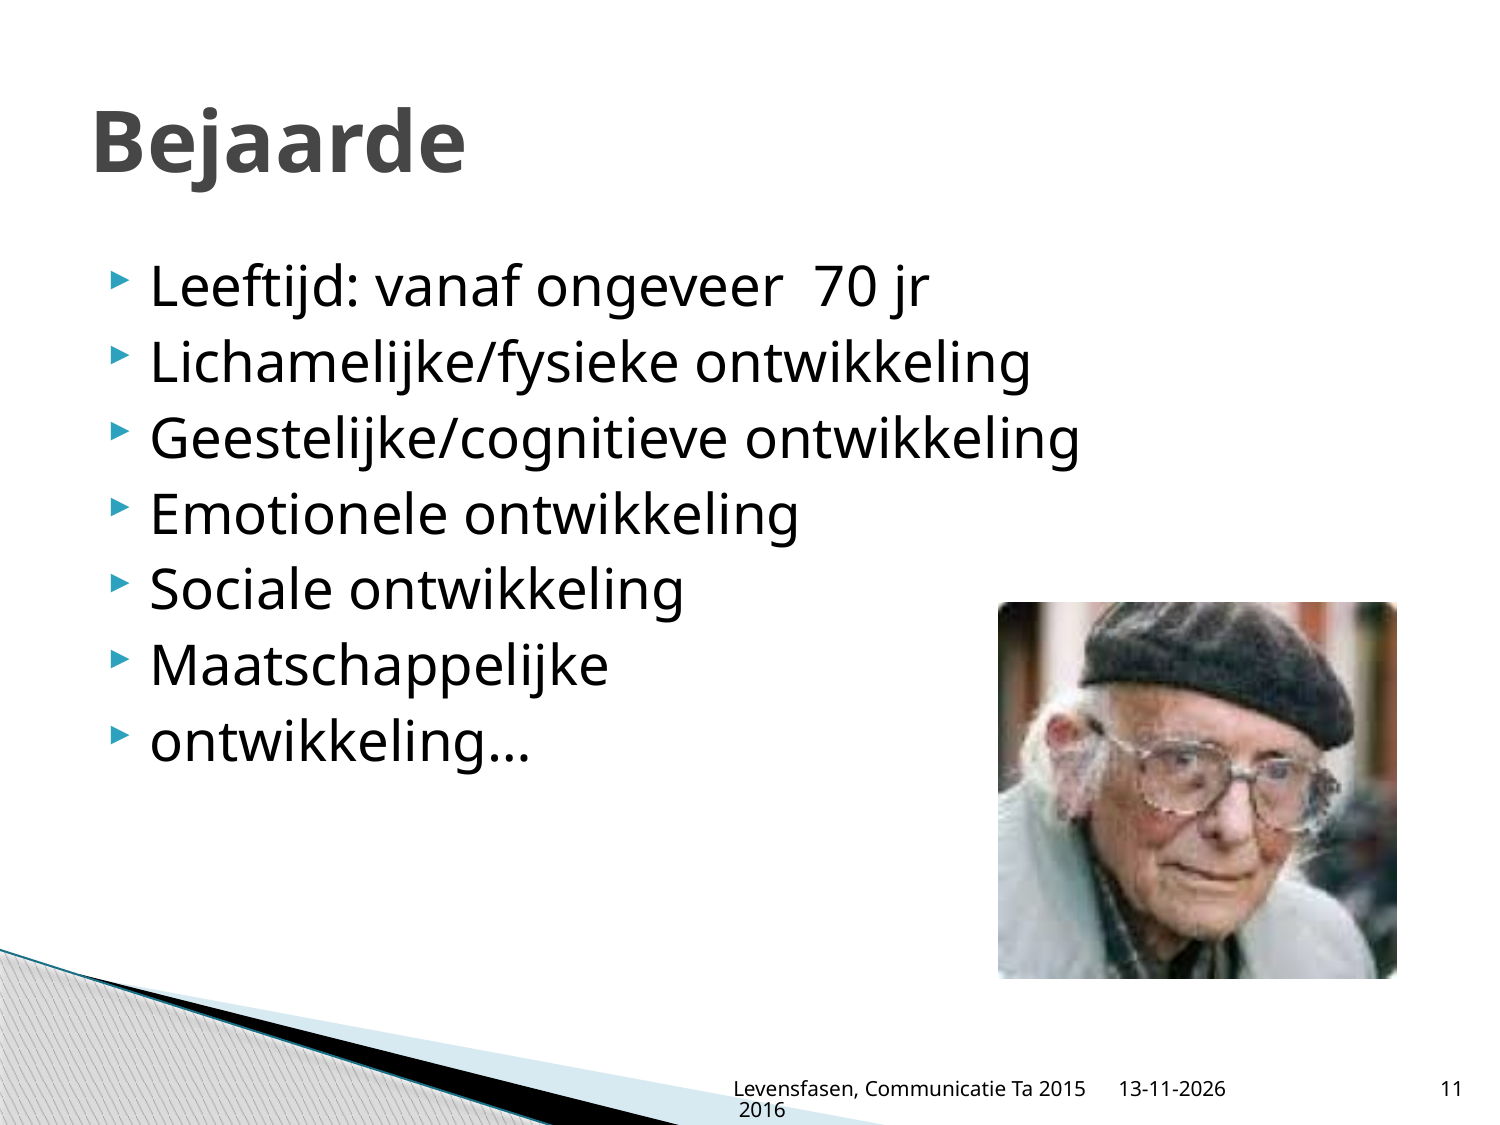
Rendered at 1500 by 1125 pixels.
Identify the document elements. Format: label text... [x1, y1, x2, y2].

slide_number 11 [1418, 1051, 1479, 1112]
picture [997, 602, 1398, 980]
title Bejaarde [75, 45, 1425, 233]
list Leeftijd: vanaf ongeveer 70 jr Lichamelijke/fysieke ontwikkeling Geestelijke/cognitieve ontwikkeling Emotionele ontwikkeling Sociale ontwikkeling Maatschappelijke ontwikkeling… [75, 243, 1425, 986]
footer Levensfasen, Communicatie Ta 2015 2016 [718, 1051, 1105, 1112]
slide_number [1105, 1051, 1418, 1112]
